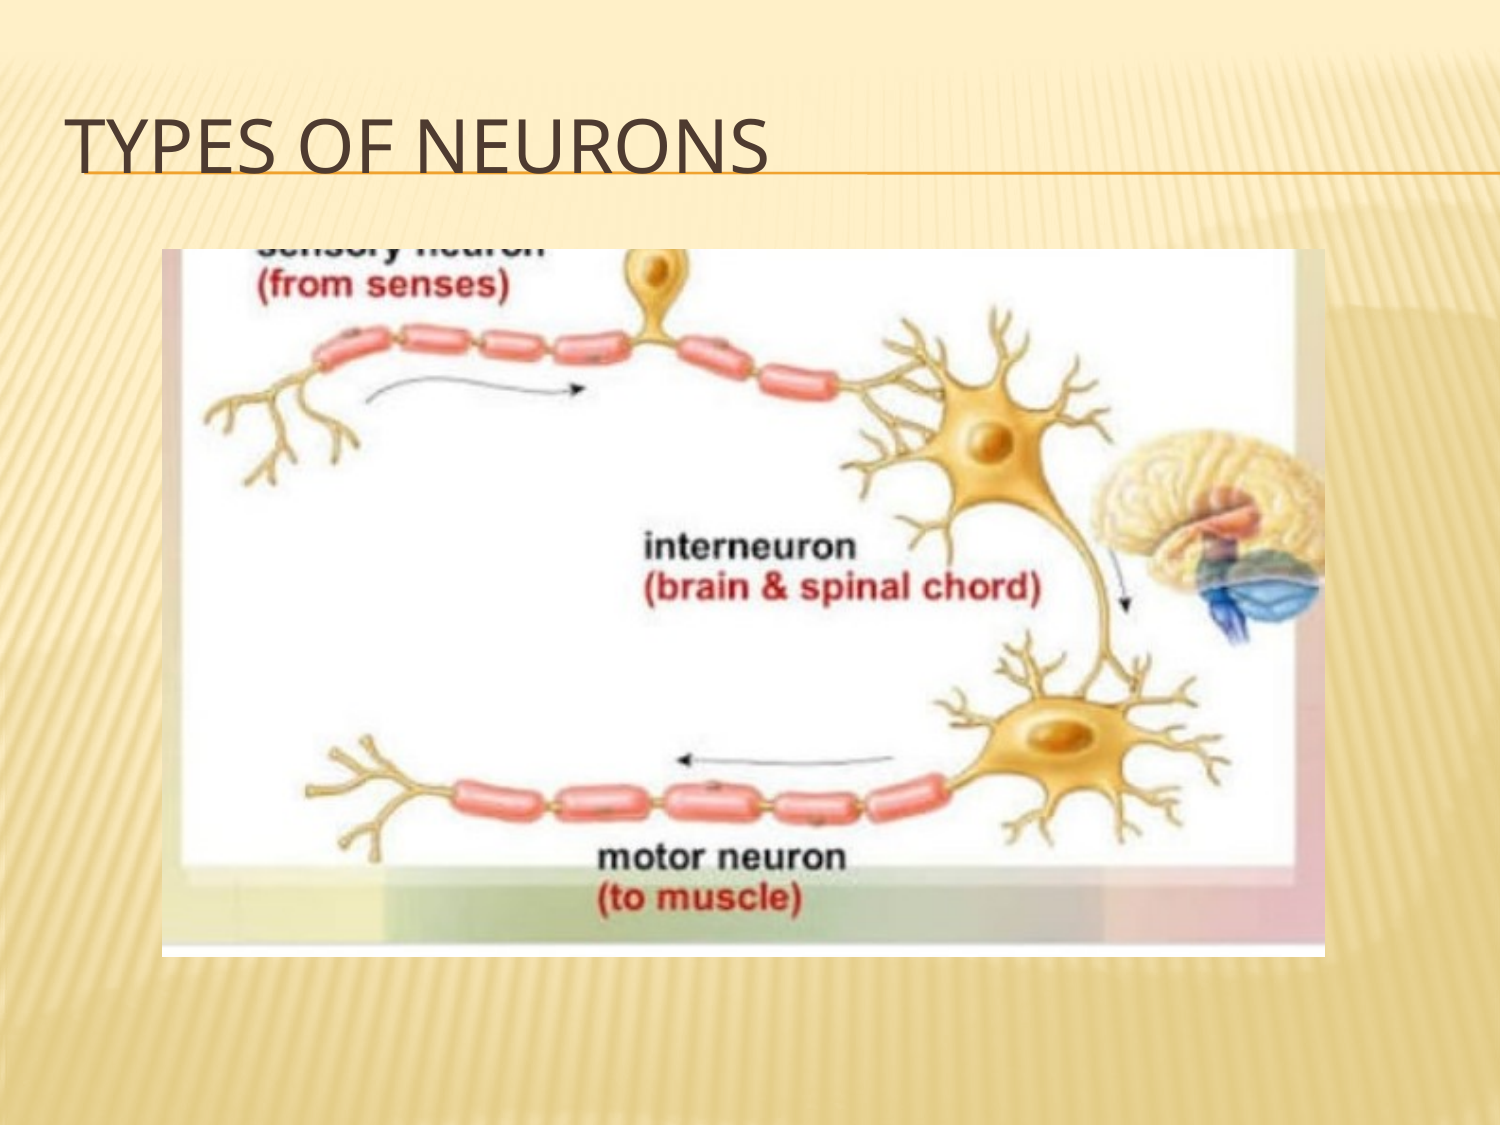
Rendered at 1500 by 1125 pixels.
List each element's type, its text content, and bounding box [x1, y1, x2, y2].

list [162, 249, 1326, 958]
title Types of neurons [50, 75, 1475, 213]
